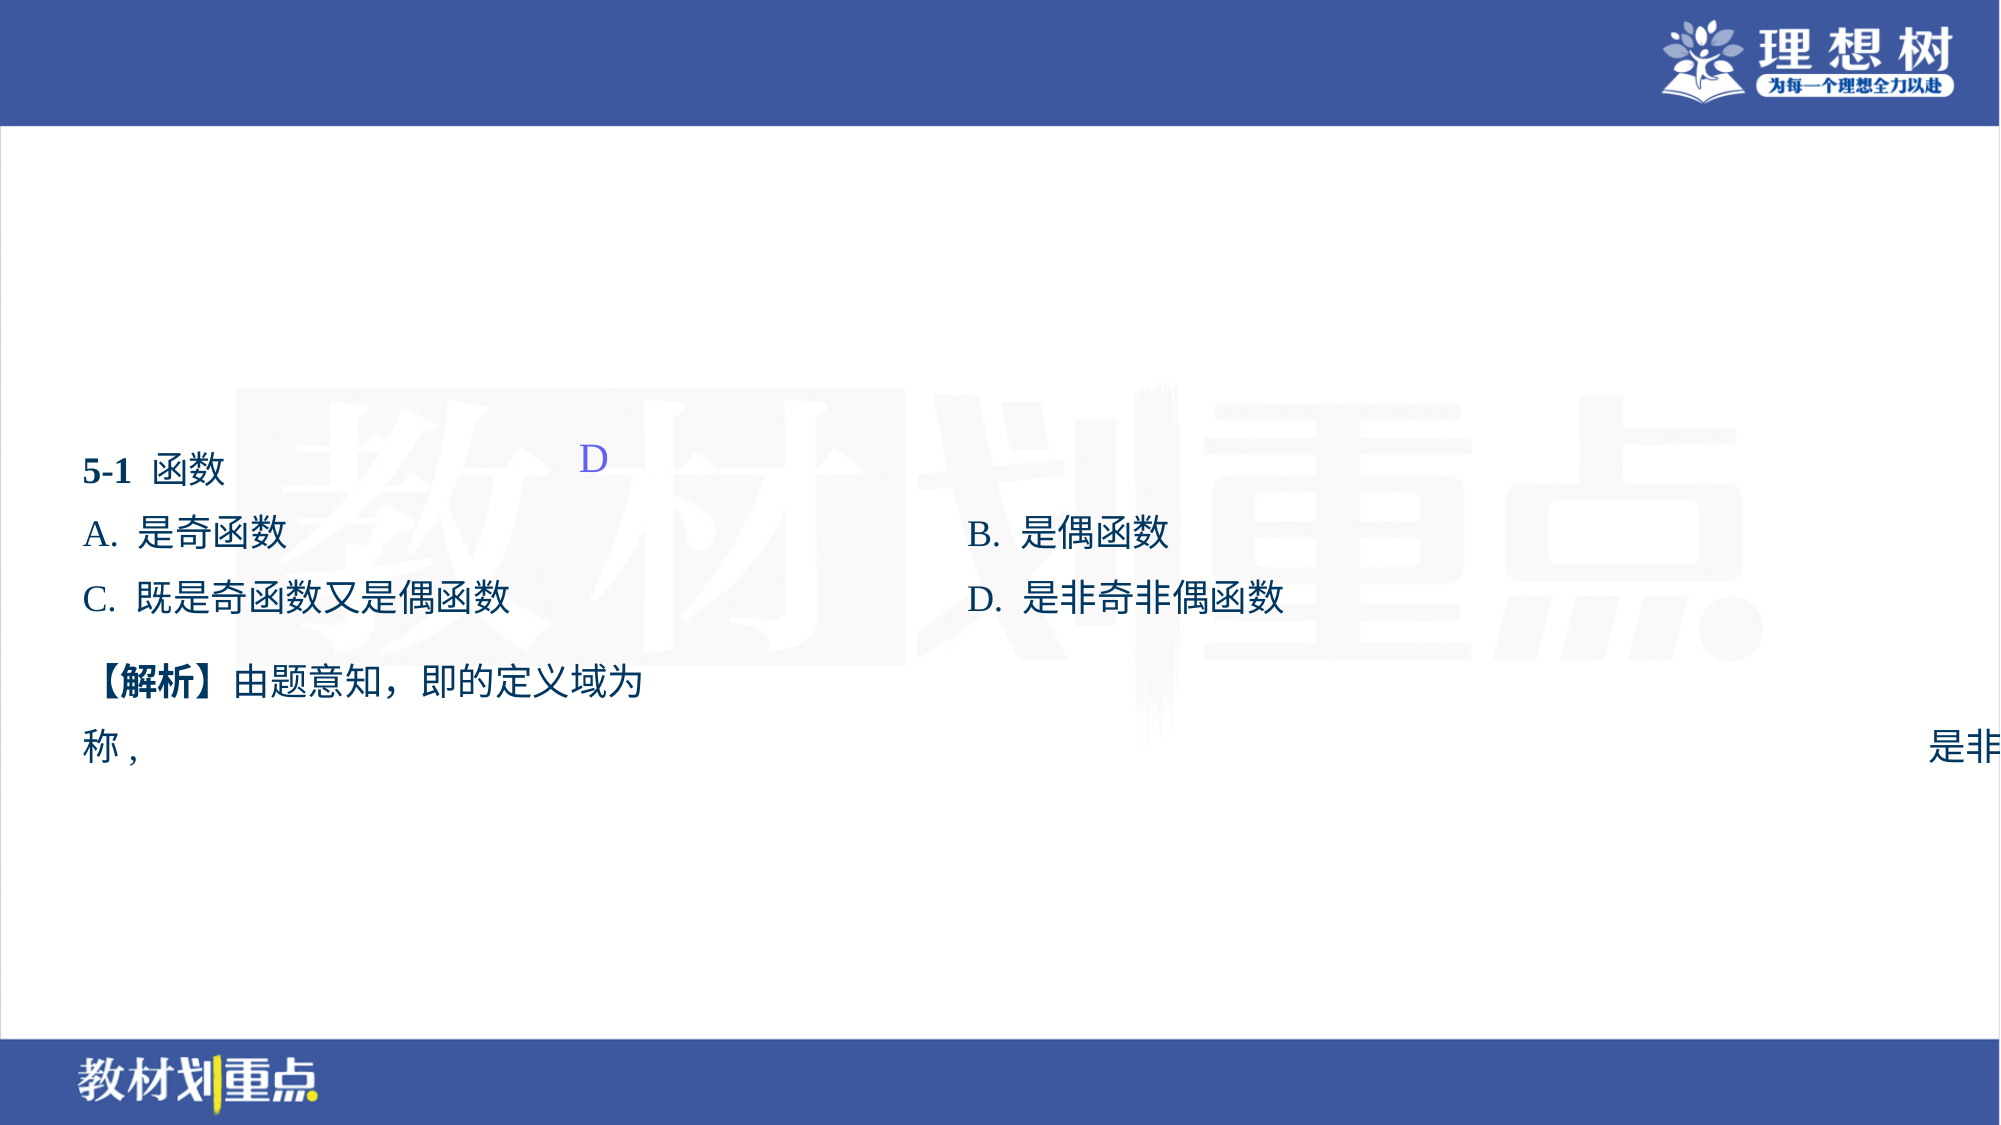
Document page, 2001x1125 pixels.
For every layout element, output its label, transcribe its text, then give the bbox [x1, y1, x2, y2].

picture [1990, 745, 2000, 751]
text_box D [563, 428, 625, 479]
picture [0, 0, 2000, 1125]
picture [1990, 737, 2000, 743]
text_box A. 是奇函数 B. 是偶函数 C. 既是奇函数又是偶函数 D. 是非奇非偶函数 [82, 485, 1817, 612]
